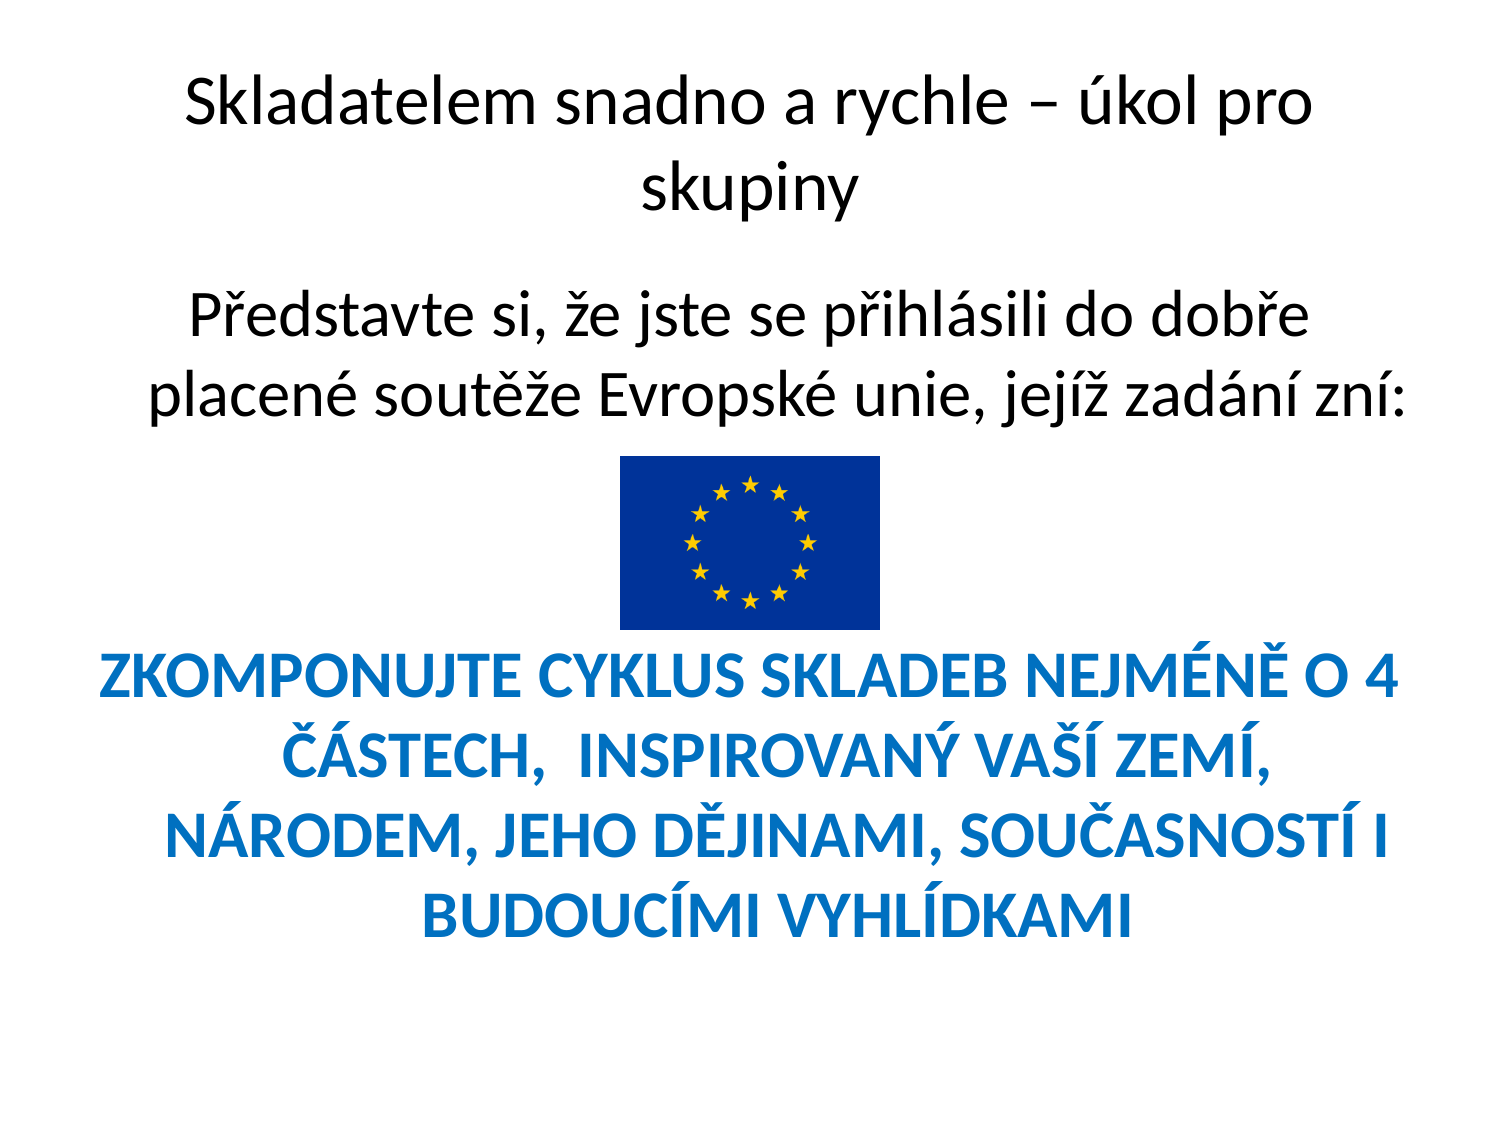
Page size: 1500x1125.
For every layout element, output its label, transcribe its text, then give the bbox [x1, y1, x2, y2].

picture [619, 455, 881, 630]
title Skladatelem snadno a rychle – úkol pro skupiny [75, 45, 1425, 233]
list Představte si, že jste se přihlásili do dobře placené soutěže Evropské unie, jejíž zadání zní: ZKOMPONUJTE CYKLUS SKLADEB NEJMÉNĚ O 4 ČÁSTECH, INSPIROVANÝ VAŠÍ ZEMÍ, NÁRODEM, JEHO DĚJINAMI, SOUČASNOSTÍ I BUDOUCÍMI VYHLÍDKAMI [75, 262, 1425, 1005]
